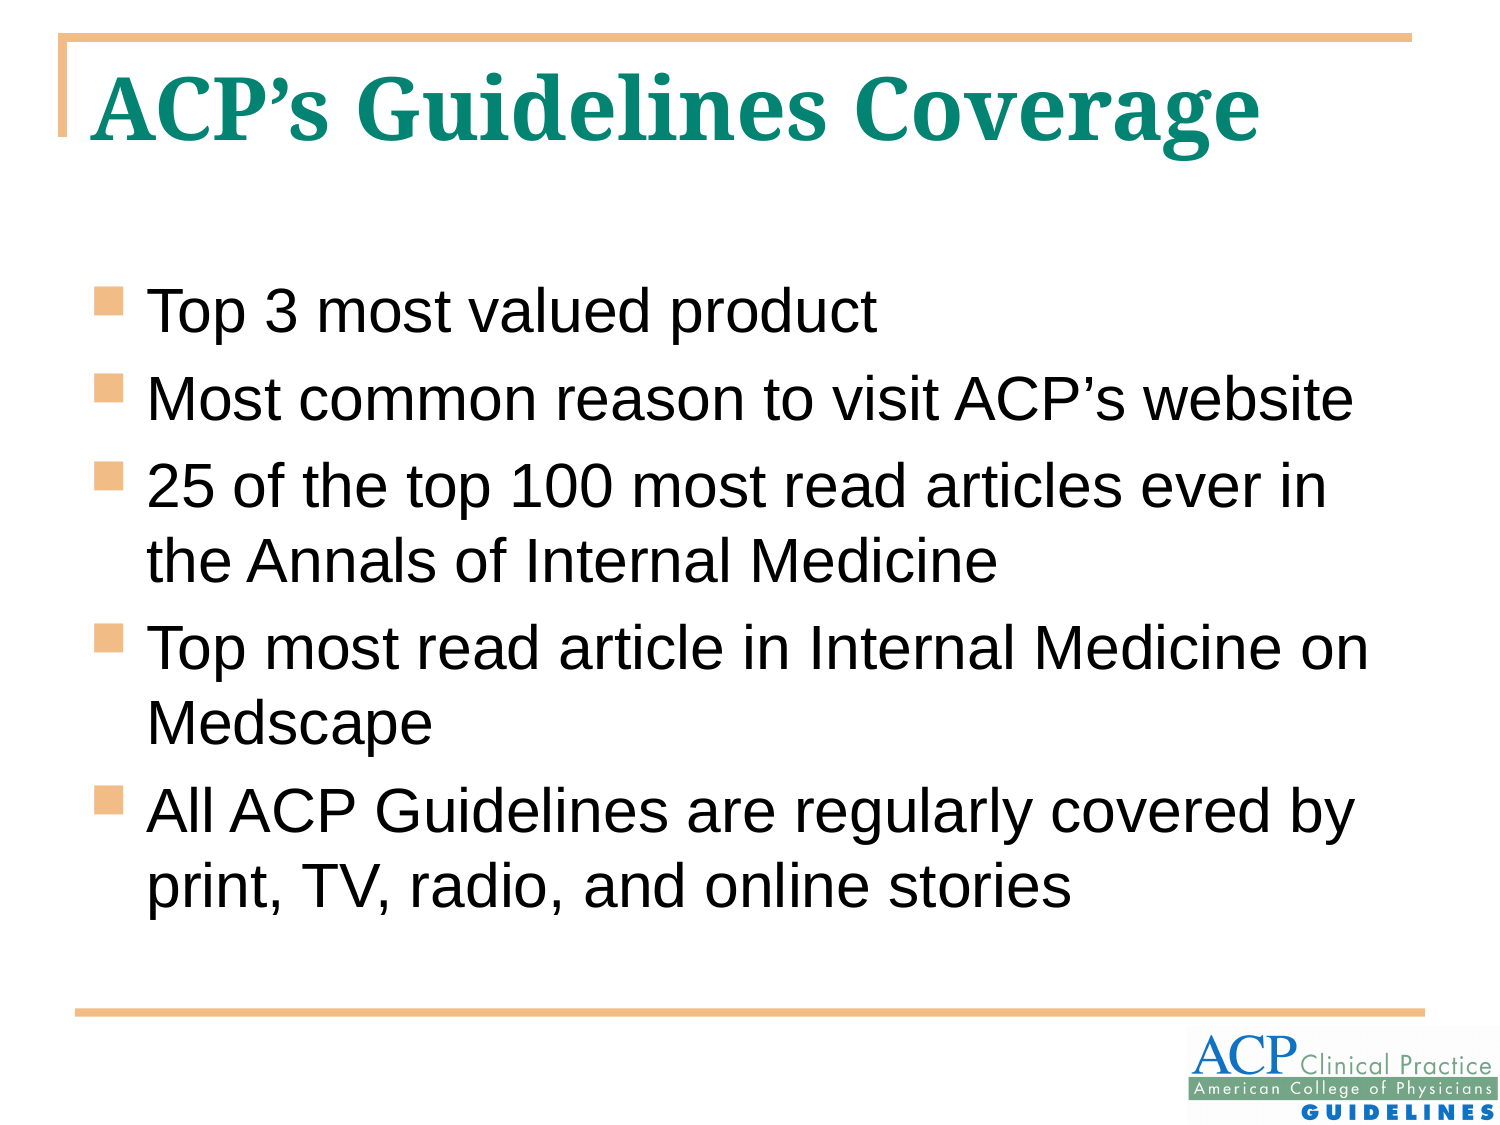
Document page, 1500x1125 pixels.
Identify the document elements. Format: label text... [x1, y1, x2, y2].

list Top 3 most valued product Most common reason to visit ACP’s website 25 of the top 100 most read articles ever in the Annals of Internal Medicine Top most read article in Internal Medicine on Medscape All ACP Guidelines are regularly covered by print, TV, radio, and online stories [74, 262, 1426, 1006]
picture [1187, 1026, 1500, 1125]
title ACP’s Guidelines Coverage [74, 45, 1426, 233]
